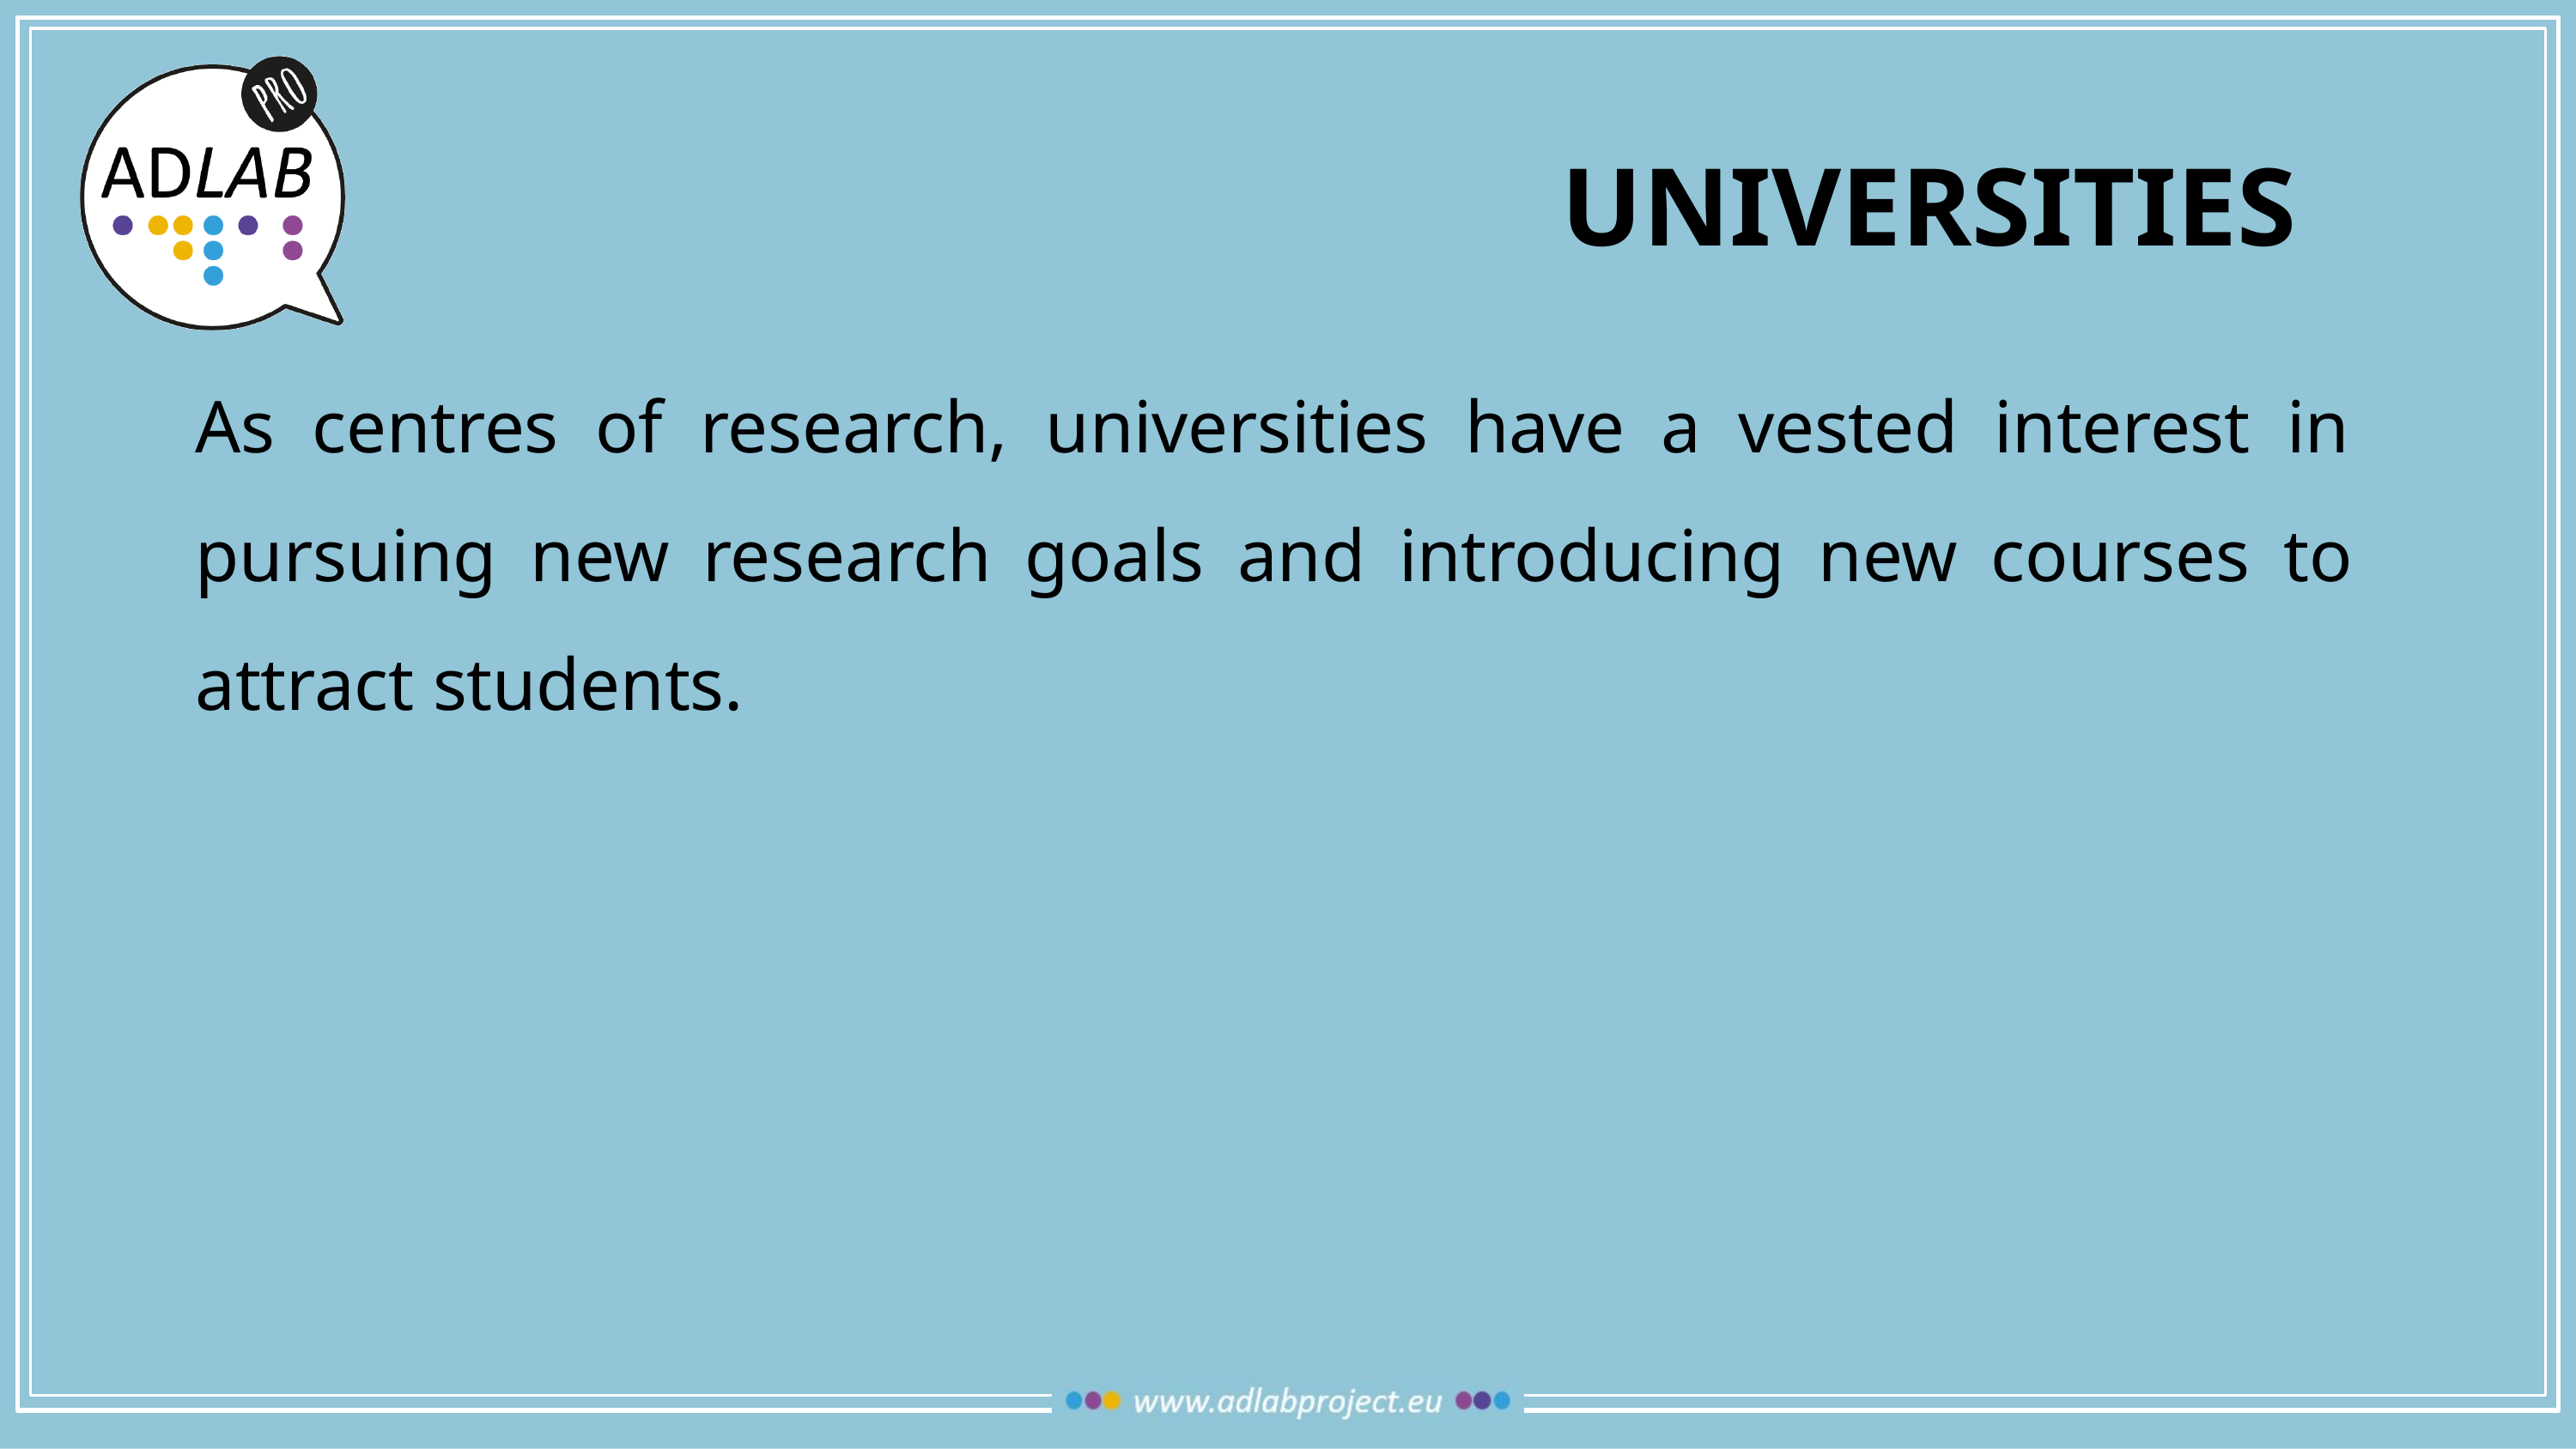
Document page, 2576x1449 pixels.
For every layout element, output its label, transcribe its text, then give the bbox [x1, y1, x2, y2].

text_box UNIVERSITIES [1559, 136, 2457, 268]
picture [1051, 1378, 1524, 1429]
picture [72, 49, 353, 330]
text_box As centres of research, universities have a vested interest in pursuing new research goals and introducing new courses to attract students. [193, 336, 2386, 725]
